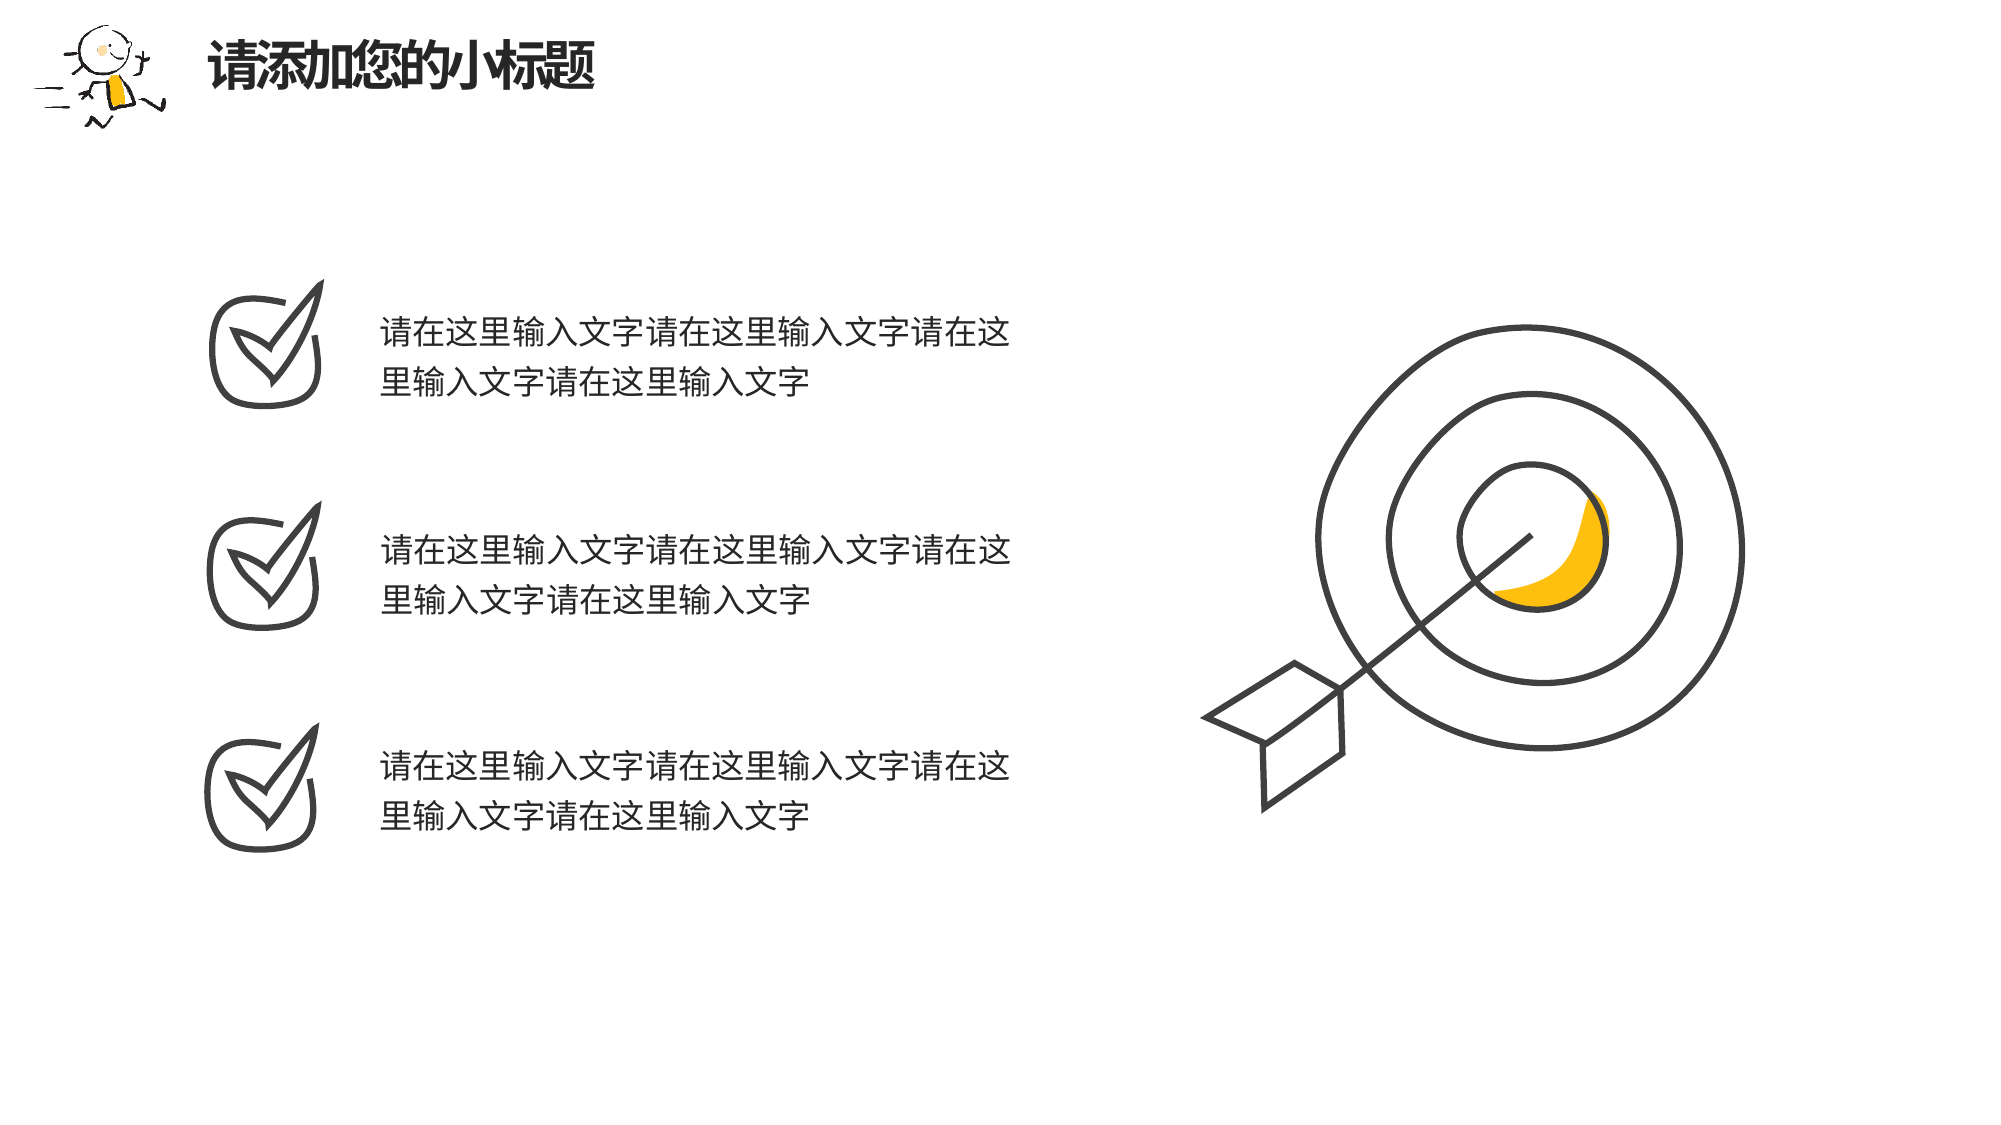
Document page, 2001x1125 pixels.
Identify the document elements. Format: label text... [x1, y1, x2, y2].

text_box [1182, 364, 1754, 784]
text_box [207, 728, 316, 850]
text_box 请在这里输入文字请在这里输入文字请在这里输入文字请在这里输入文字 [364, 728, 1040, 843]
text_box 请添加您的小标题 [191, 23, 612, 104]
text_box 请在这里输入文字请在这里输入文字请在这里输入文字请在这里输入文字 [365, 511, 1041, 627]
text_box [209, 506, 318, 628]
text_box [212, 284, 320, 407]
text_box 请在这里输入文字请在这里输入文字请在这里输入文字请在这里输入文字 [364, 294, 1040, 409]
picture [19, 17, 176, 140]
